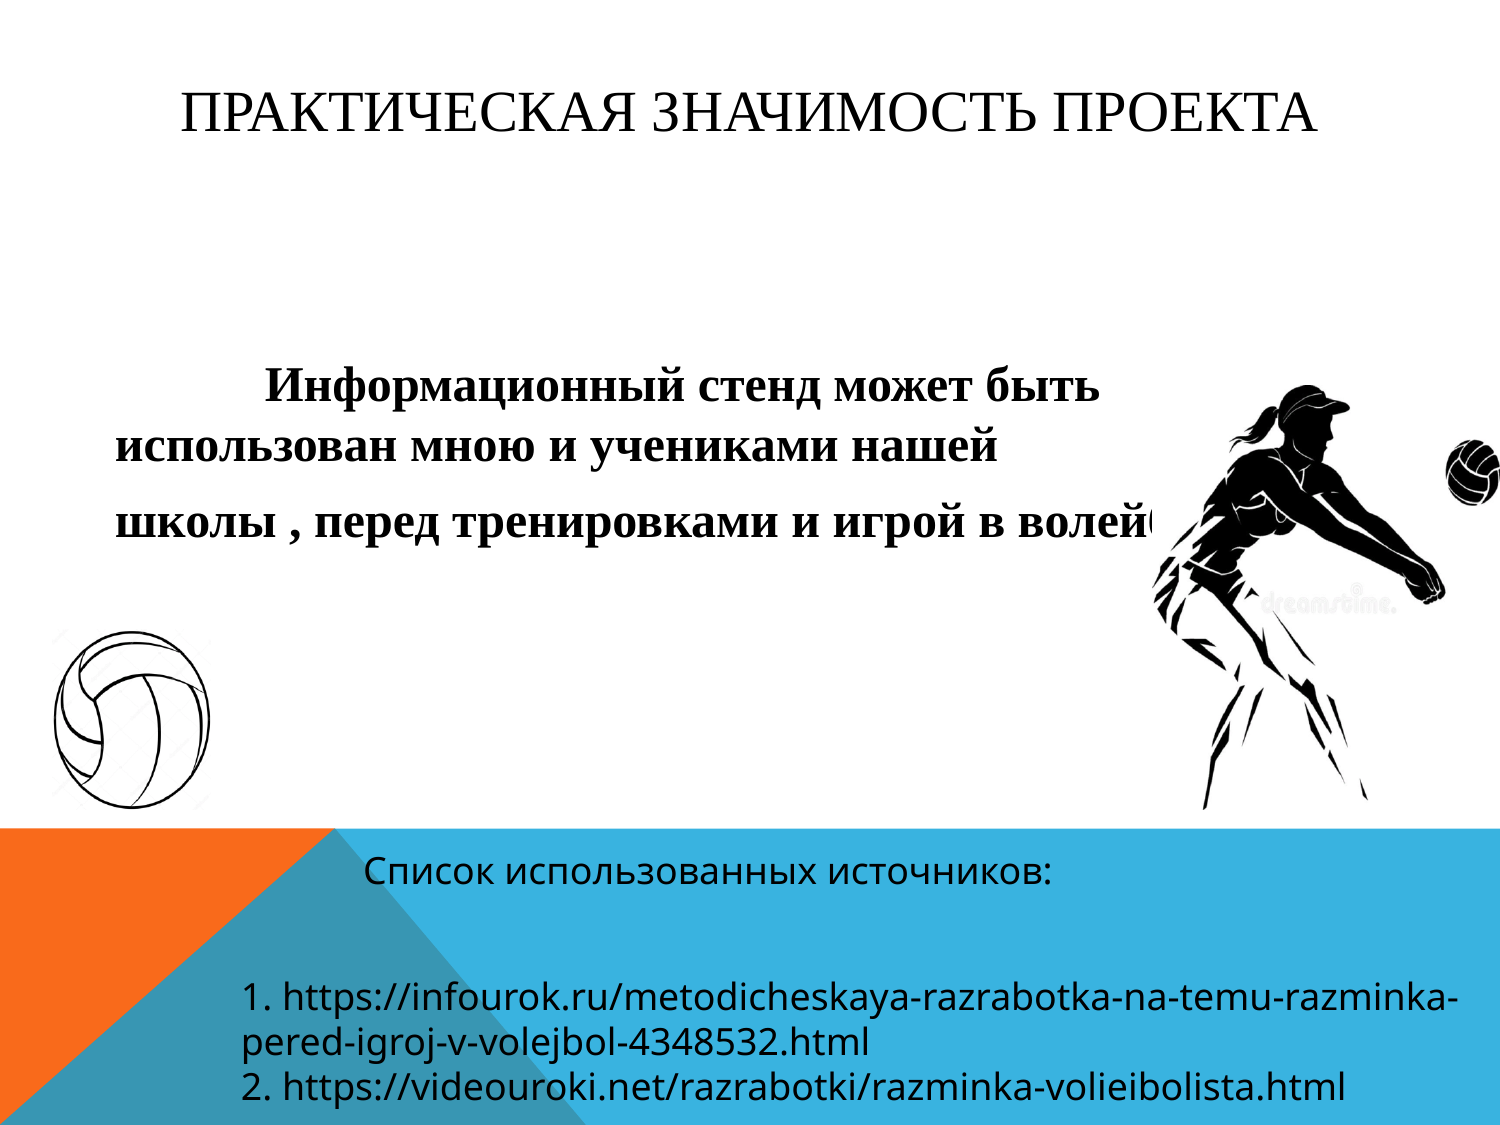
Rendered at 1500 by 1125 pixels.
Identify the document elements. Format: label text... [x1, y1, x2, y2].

text_box 1. https://infourok.ru/metodicheskaya-razrabotka-na-temu-razminka-pered-igroj-v-volejbol-4348532.html 2. https://videouroki.net/razrabotki/razminka-volieibolista.html [226, 965, 1500, 1116]
picture [1152, 385, 1500, 810]
picture [52, 629, 211, 810]
list Информационный стенд может быть использован мною и учениками нашей школы , перед тренировками и игрой в волейбол. [88, 267, 1341, 716]
text_box Список использованных источников: [348, 839, 1341, 900]
title Практическая значимость проекта [112, 42, 1388, 173]
